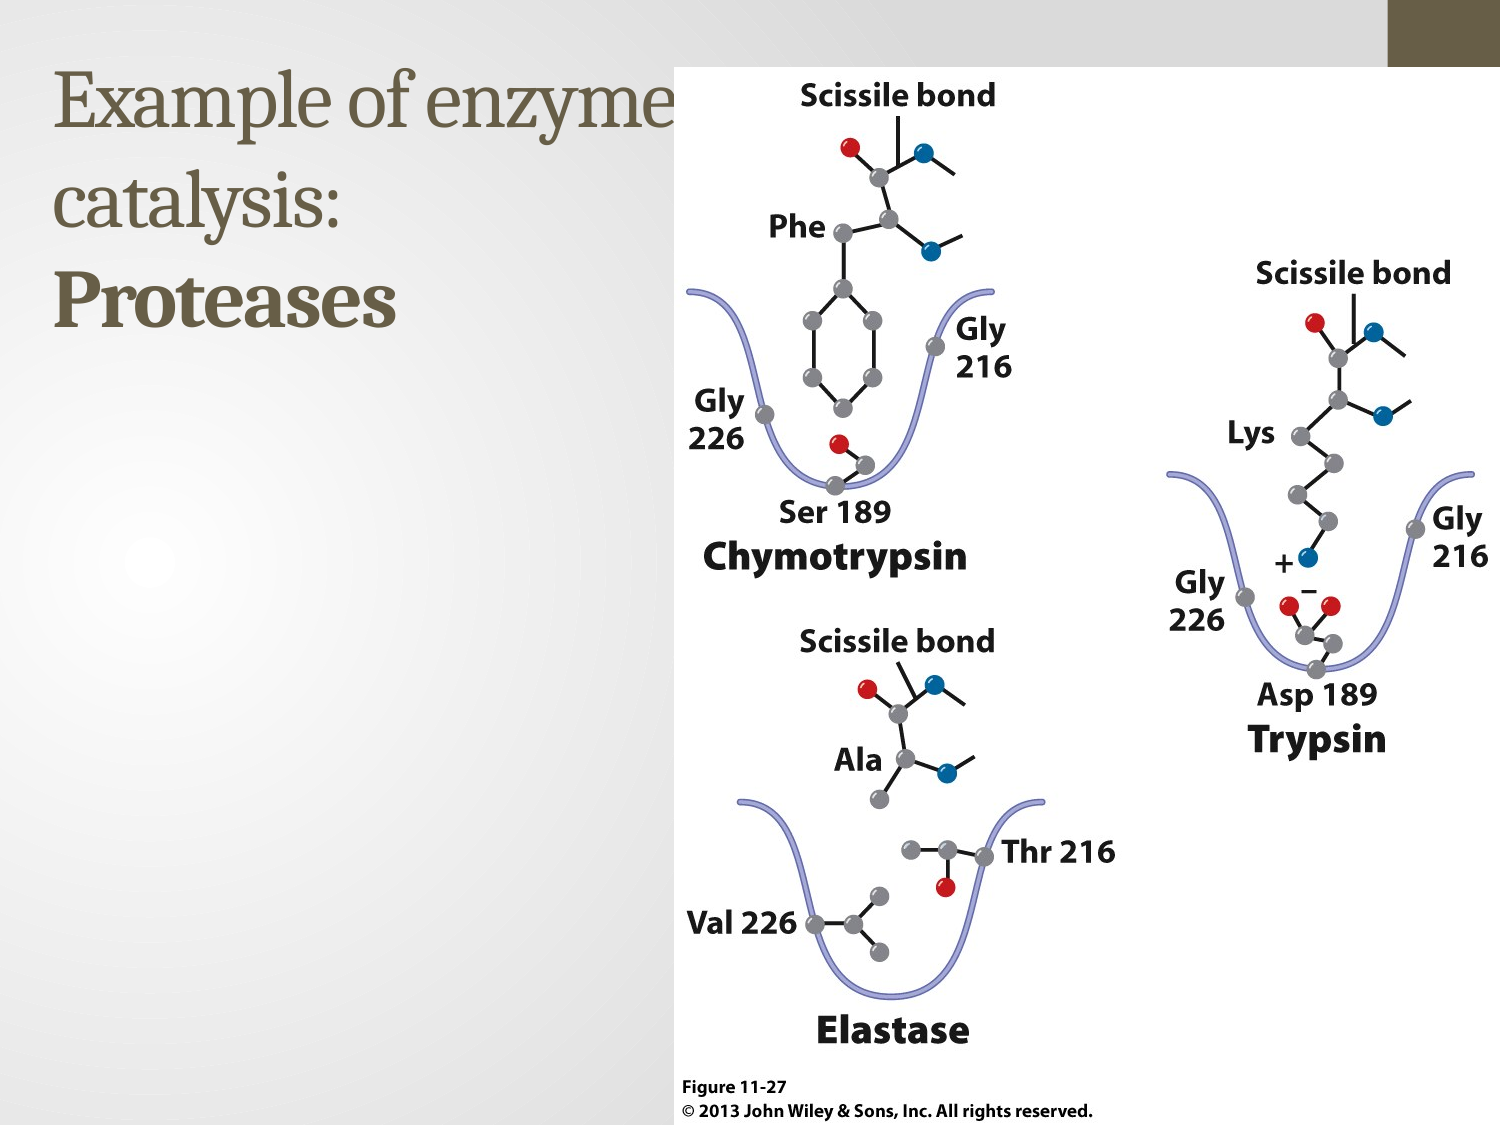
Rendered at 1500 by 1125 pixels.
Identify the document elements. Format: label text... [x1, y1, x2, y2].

title Example of enzyme catalysis: Proteases [37, 99, 671, 288]
picture [673, 66, 1500, 1125]
